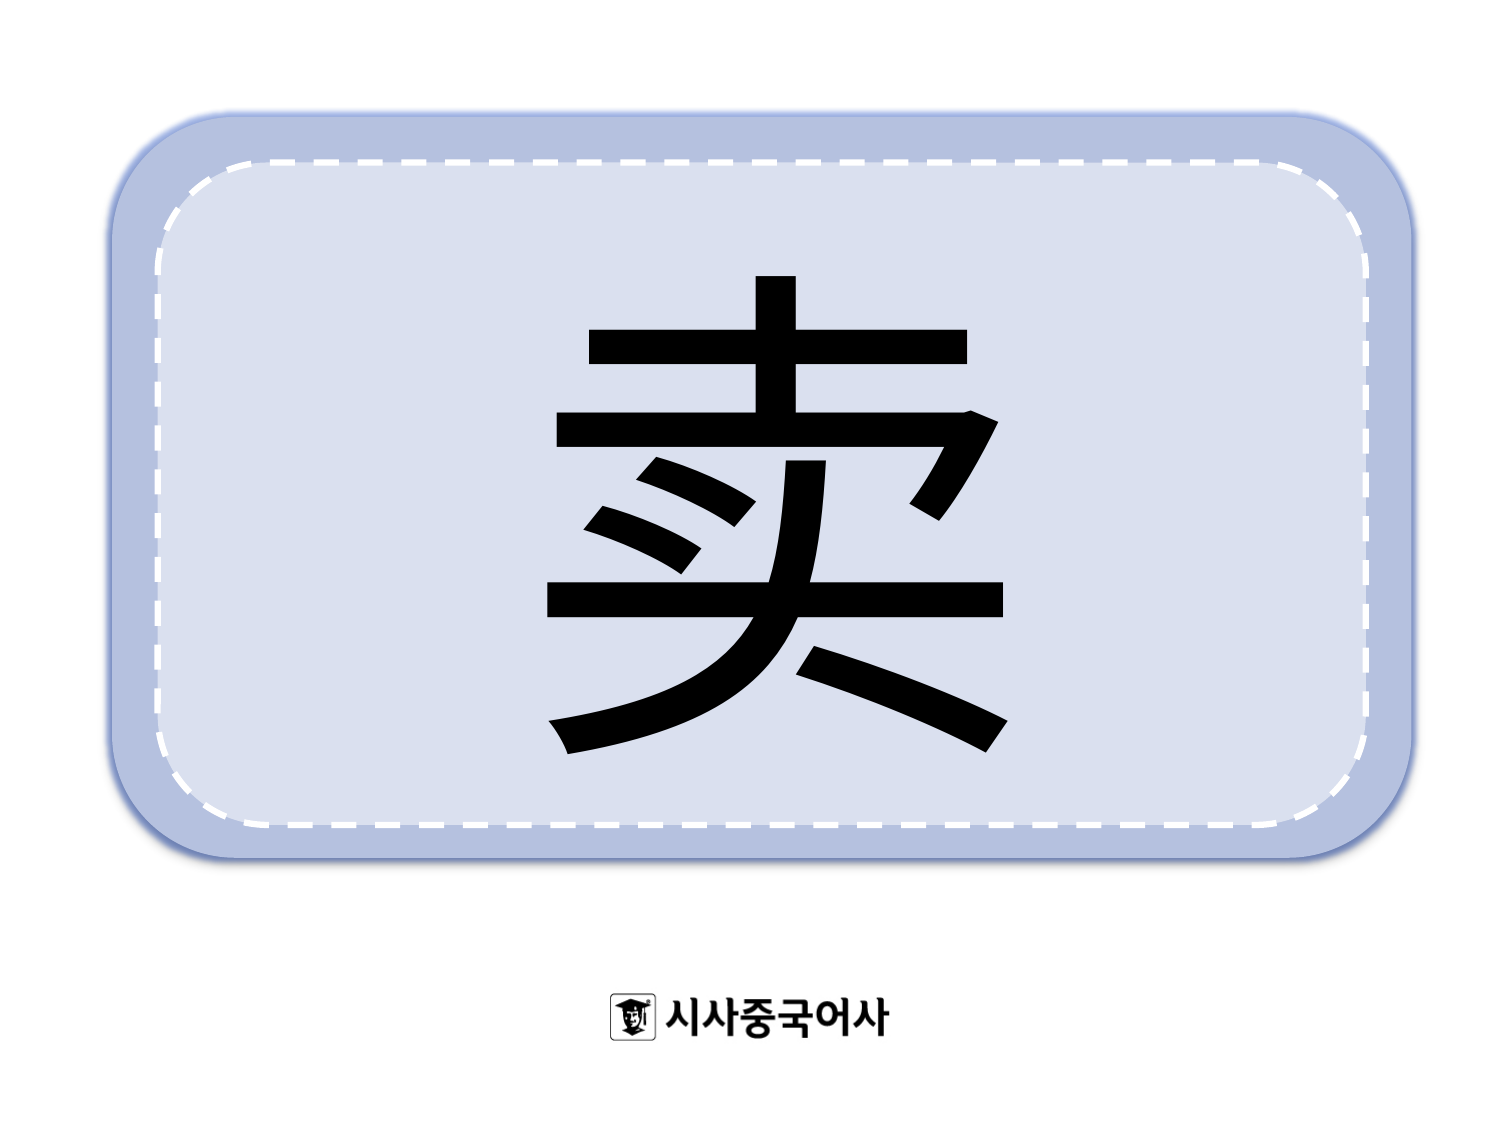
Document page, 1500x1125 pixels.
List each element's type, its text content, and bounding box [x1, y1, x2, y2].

text_box [162, 160, 1371, 824]
picture [602, 987, 898, 1047]
text_box 卖 [171, 172, 1380, 836]
